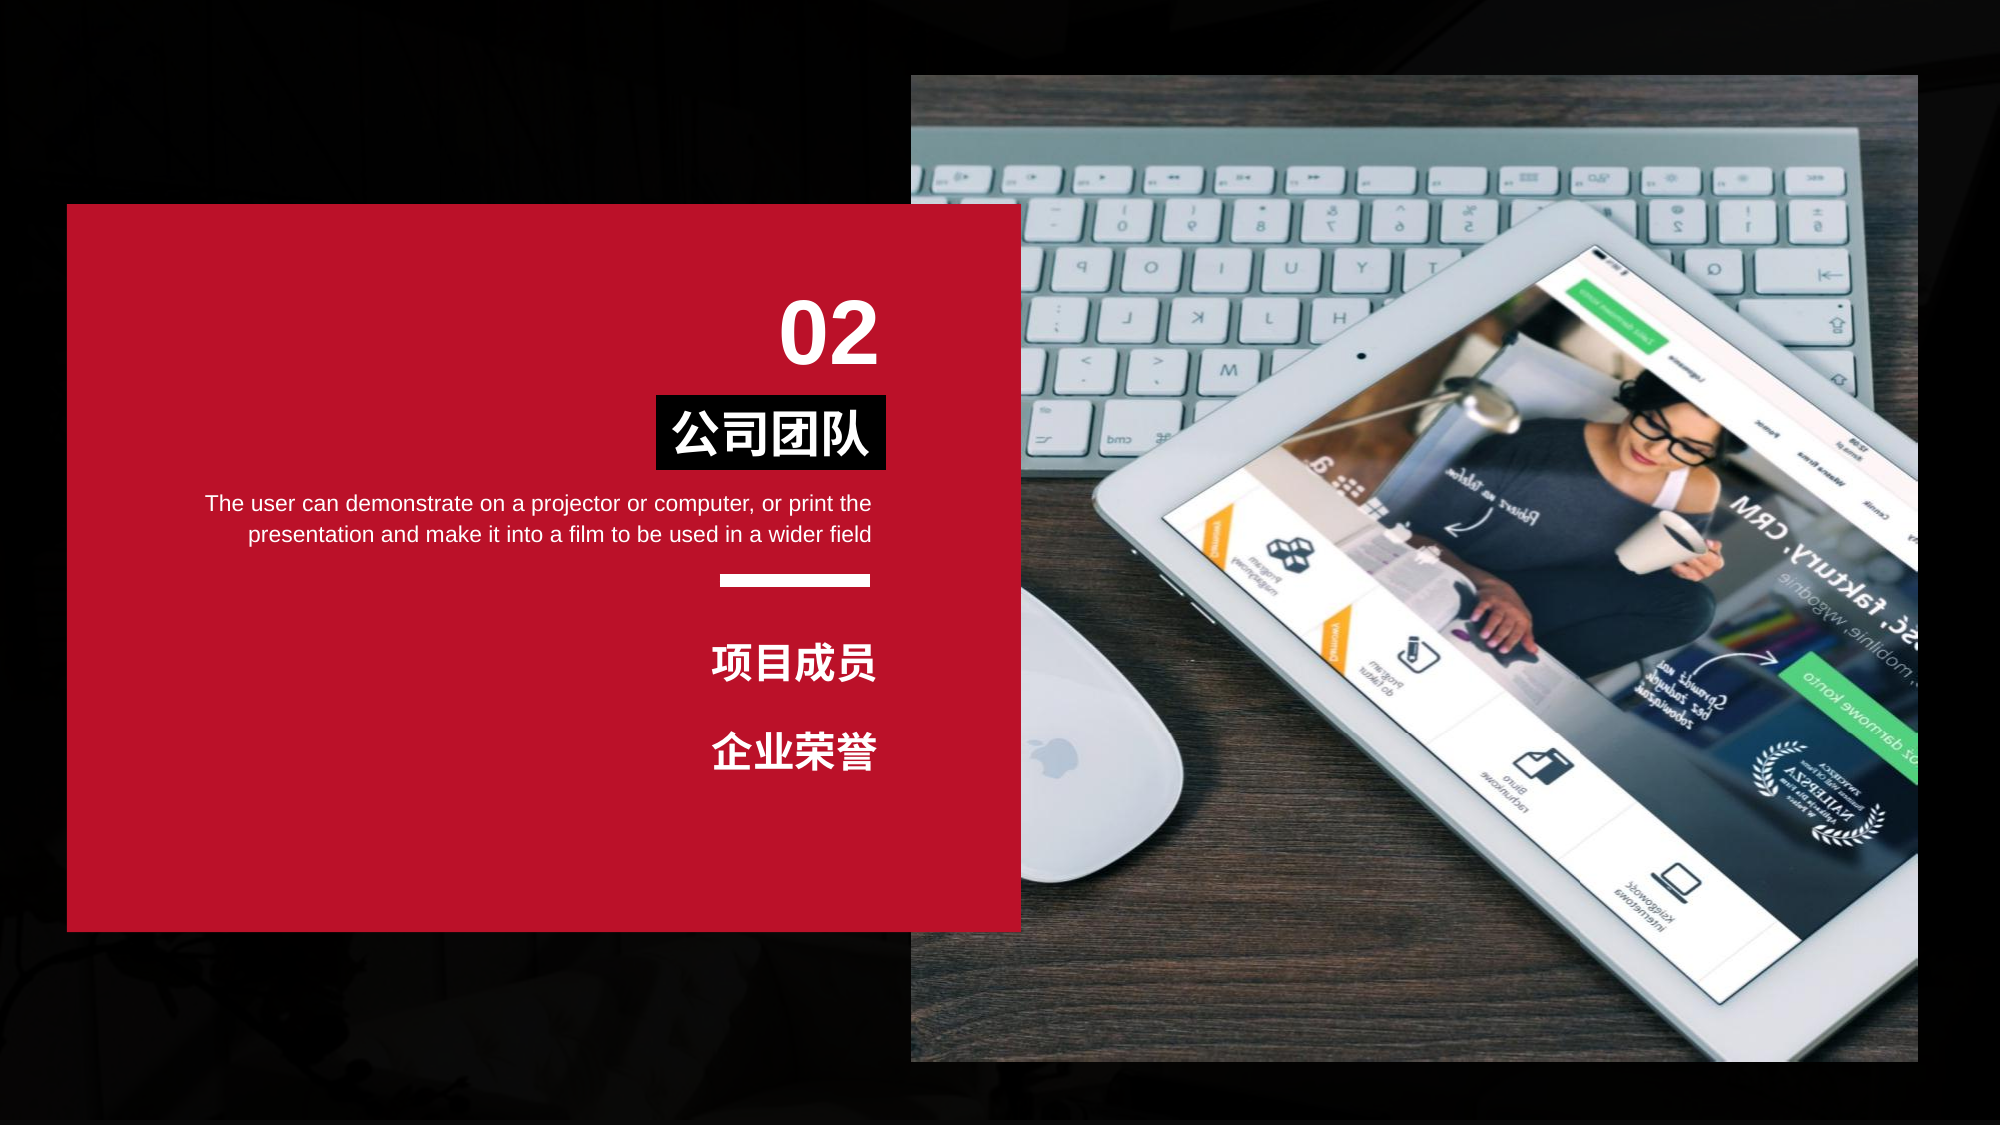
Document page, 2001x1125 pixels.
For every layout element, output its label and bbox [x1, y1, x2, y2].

text_box [66, 75, 1918, 1062]
picture [0, 0, 2000, 1120]
text_box [0, 1120, 2000, 1125]
text_box [57, 387, 888, 578]
text_box [696, 394, 1006, 784]
